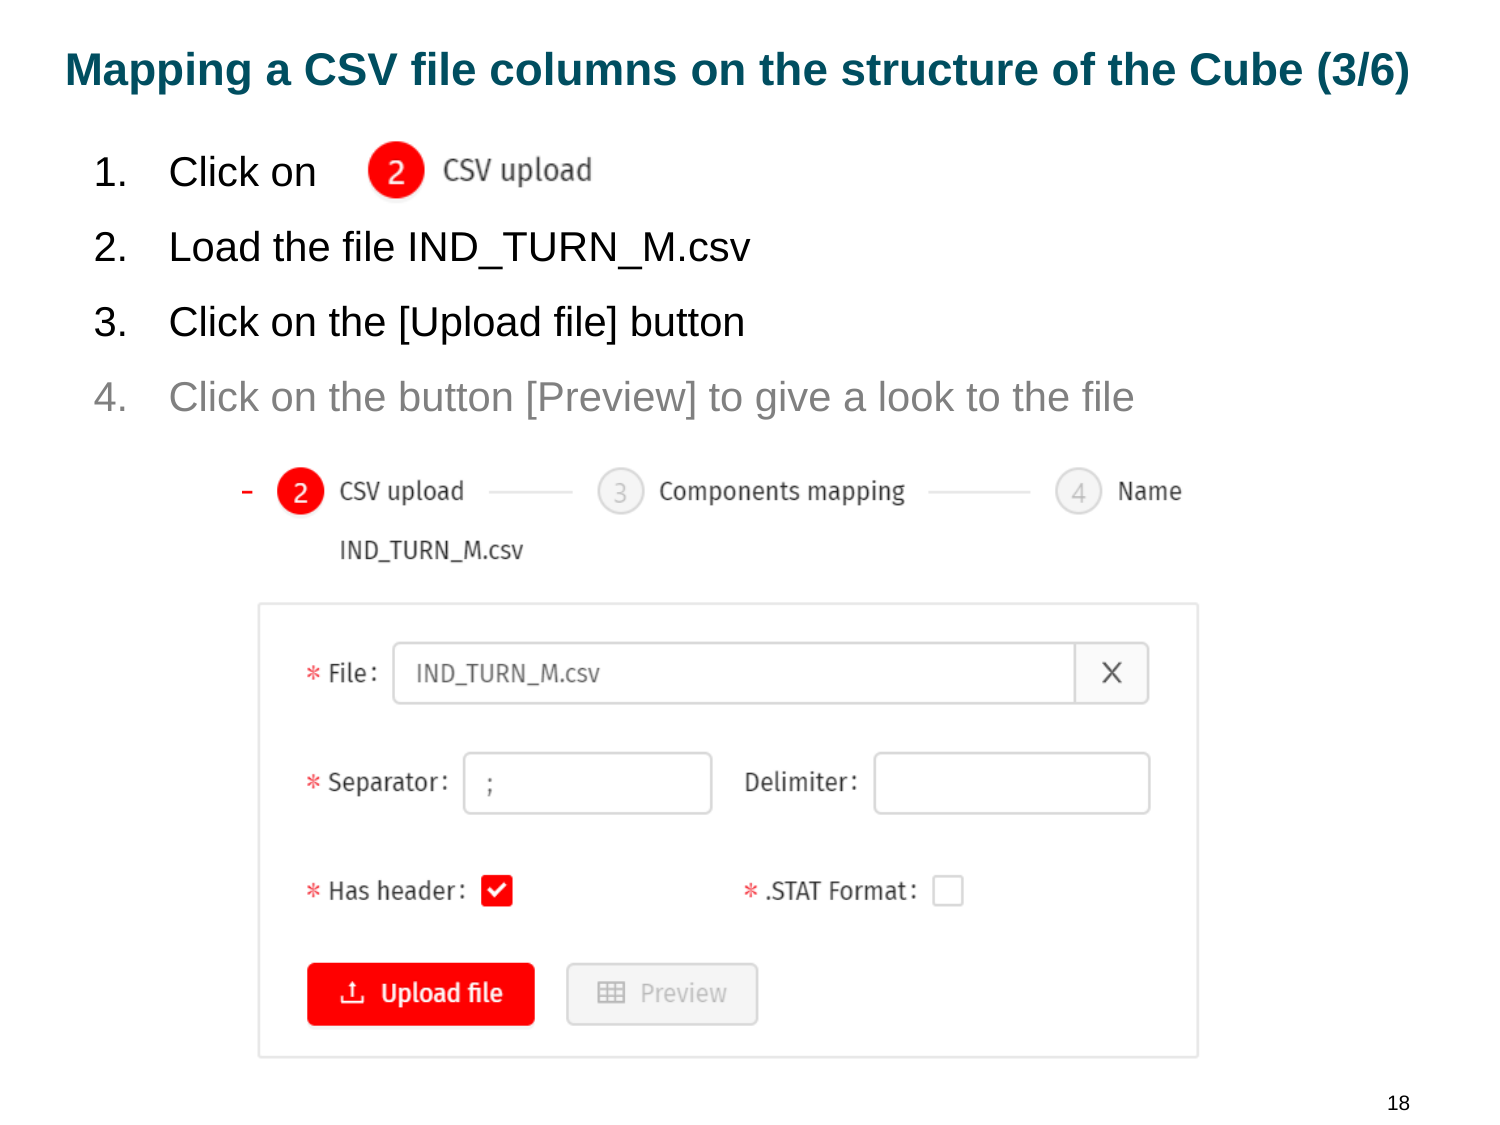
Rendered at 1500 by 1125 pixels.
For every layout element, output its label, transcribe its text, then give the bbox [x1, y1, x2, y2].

picture [348, 121, 613, 205]
text_box Click on Load the file IND_TURN_M.csv Click on the [Upload file] button Click on the button [Preview] to give a look to the file [78, 137, 1431, 428]
picture [241, 457, 1211, 1077]
slide_number 18 [1074, 1082, 1425, 1125]
title Mapping a CSV file columns on the structure of the Cube (3/6) [29, 19, 1447, 116]
